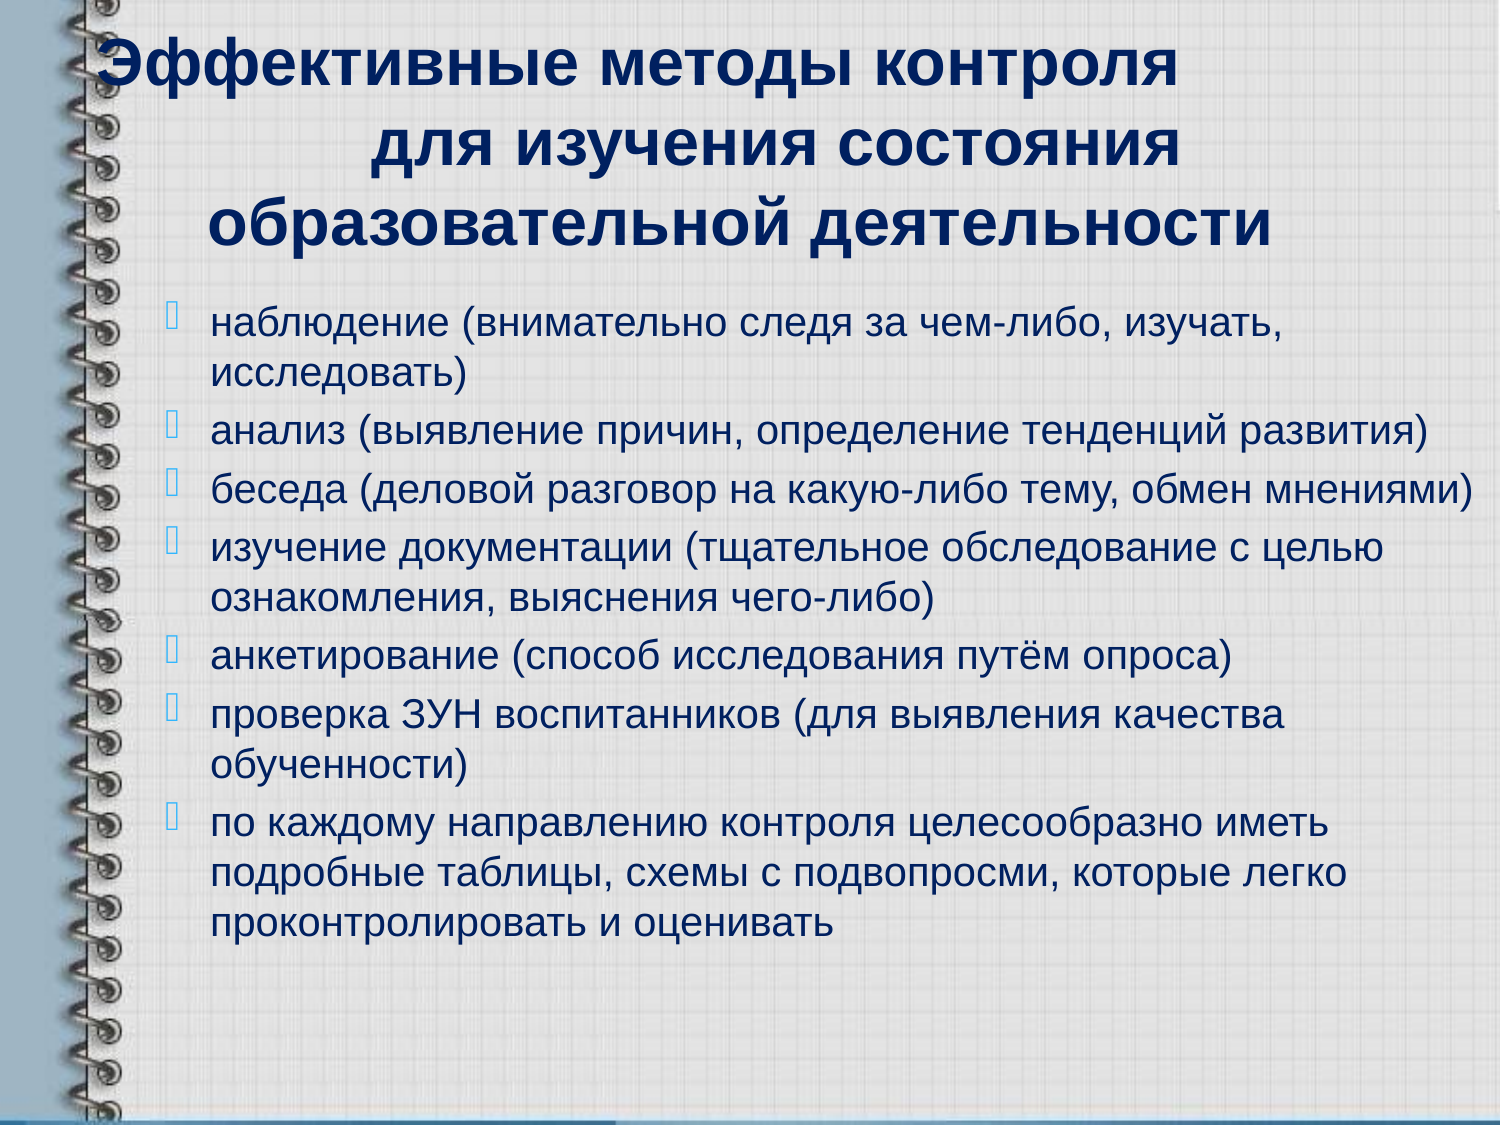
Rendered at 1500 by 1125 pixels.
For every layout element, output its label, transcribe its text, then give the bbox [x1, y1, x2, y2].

picture [0, 0, 1500, 1125]
list наблюдение (внимательно следя за чем-либо, изучать, исследовать) анализ (выявление причин, определение тенденций развития) беседа (деловой разговор на какую-либо тему, обмен мнениями) изучение документации (тщательное обследование с целью ознакомления, выяснения чего-либо) анкетирование (способ исследования путём опроса) проверка ЗУН воспитанников (для выявления качества обученности) по каждому направлению контроля целесообразно иметь подробные таблицы, схемы с подвопросми, которые легко проконтролировать и оценивать [149, 287, 1500, 1038]
title Эффективные методы контроля для изучения состояния образовательной деятельности [74, 44, 1426, 233]
